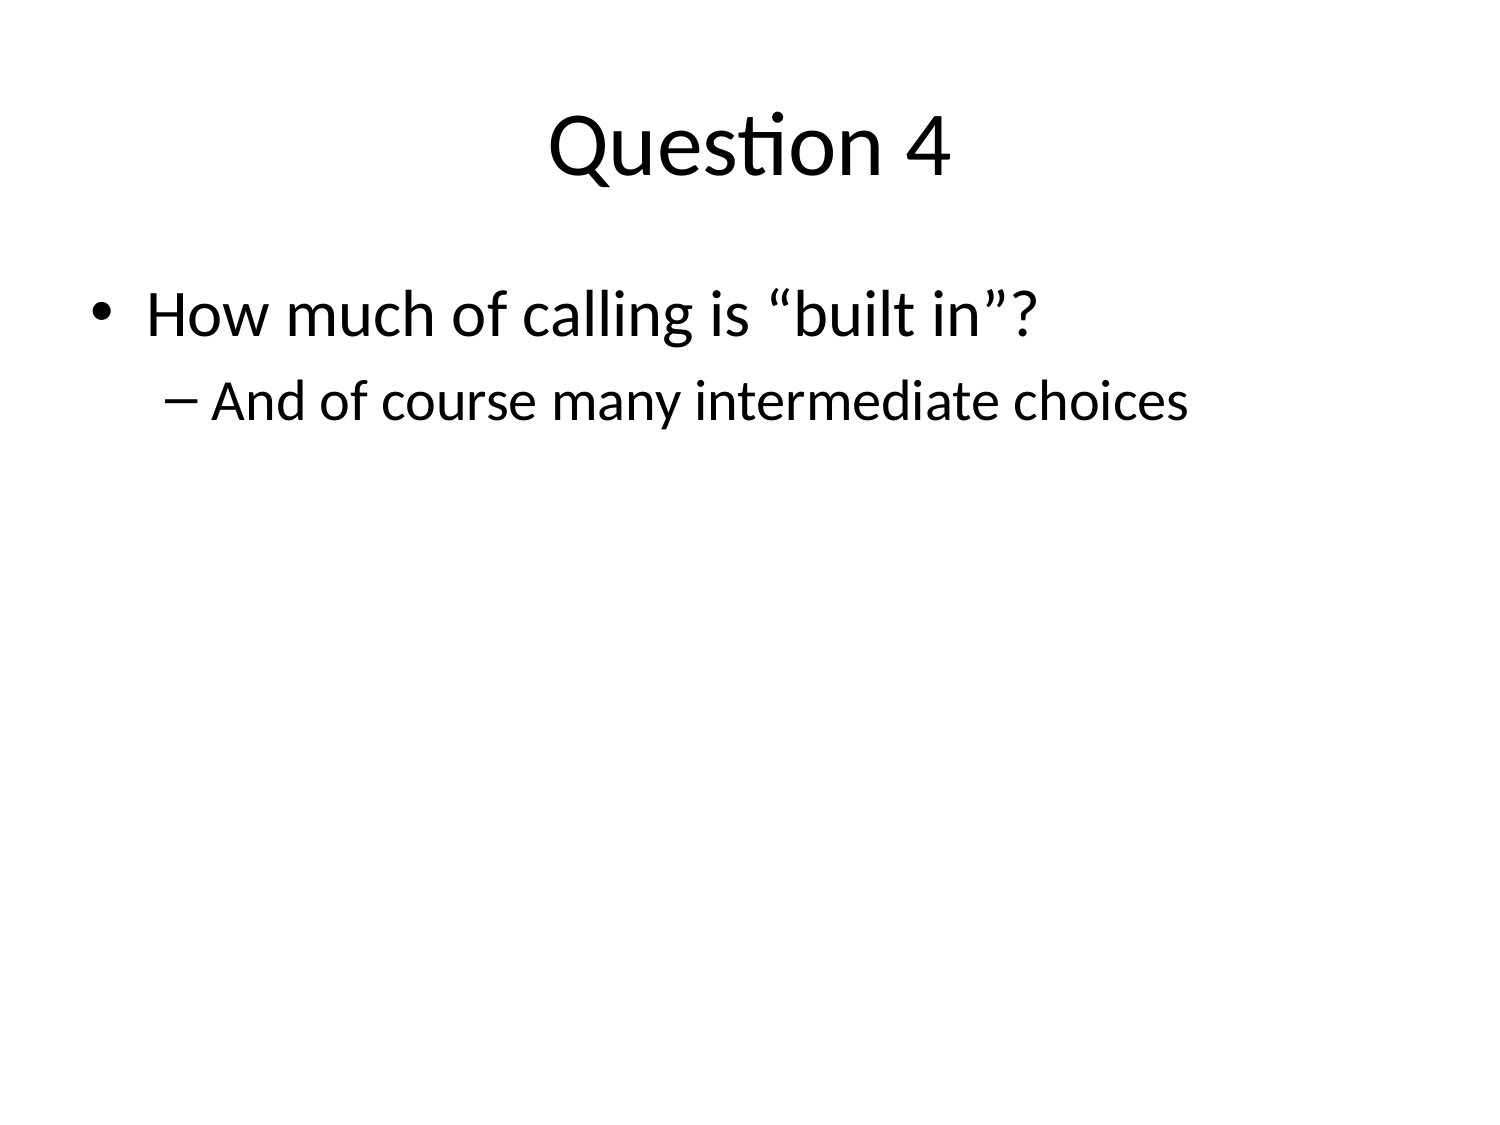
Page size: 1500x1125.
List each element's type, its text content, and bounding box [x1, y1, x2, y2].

title Question 4 [75, 45, 1425, 233]
list How much of calling is “built in”? And of course many intermediate choices [75, 262, 1425, 1005]
